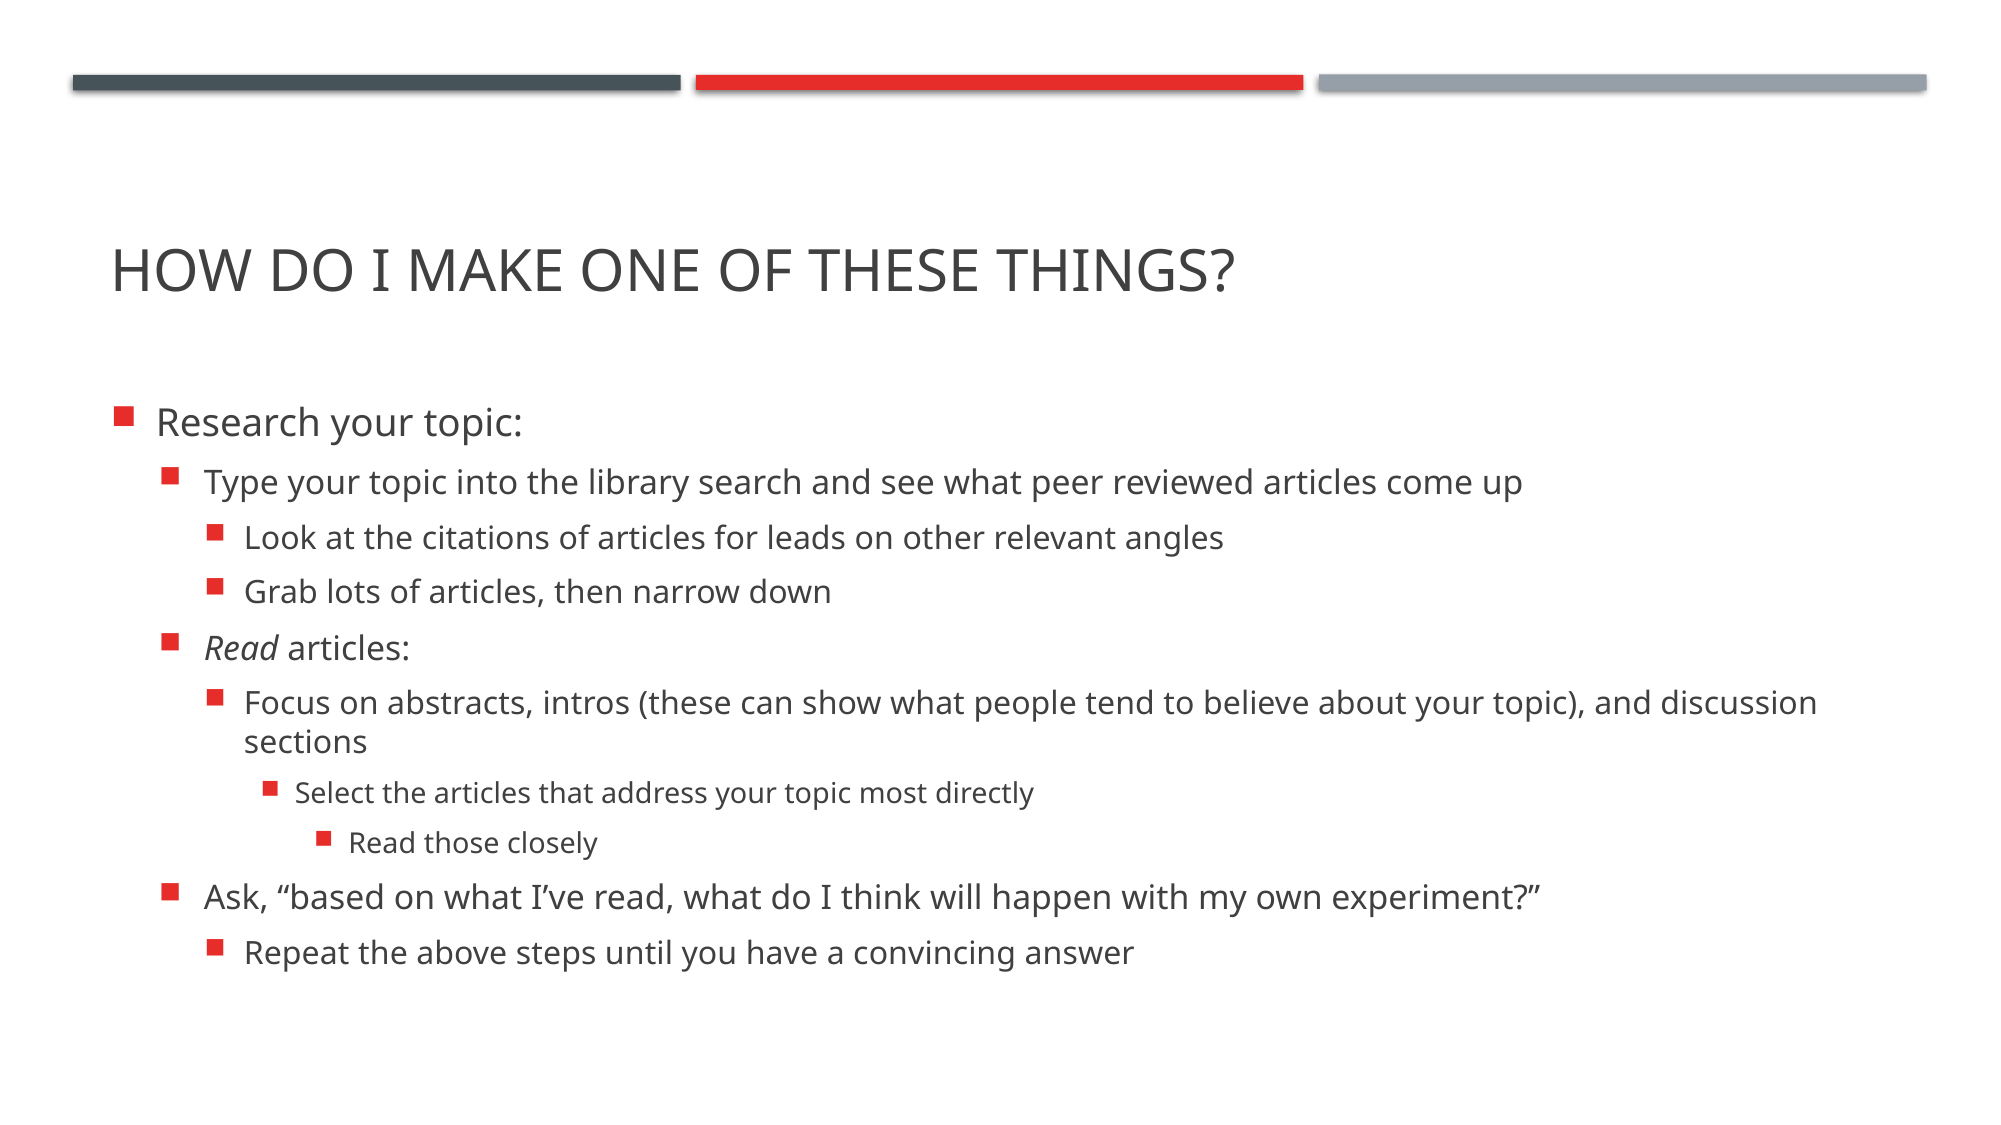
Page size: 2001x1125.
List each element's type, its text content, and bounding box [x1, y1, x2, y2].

list Research your topic: Type your topic into the library search and see what peer reviewed articles come up Look at the citations of articles for leads on other relevant angles Grab lots of articles, then narrow down Read articles: Focus on abstracts, intros (these can show what people tend to believe about your topic), and discussion sections Select the articles that address your topic most directly Read those closely Ask, “based on what I’ve read, what do I think will happen with my own experiment?” Repeat the above steps until you have a convincing answer [95, 383, 1905, 981]
title How do I Make one of these things? [95, 115, 1905, 311]
